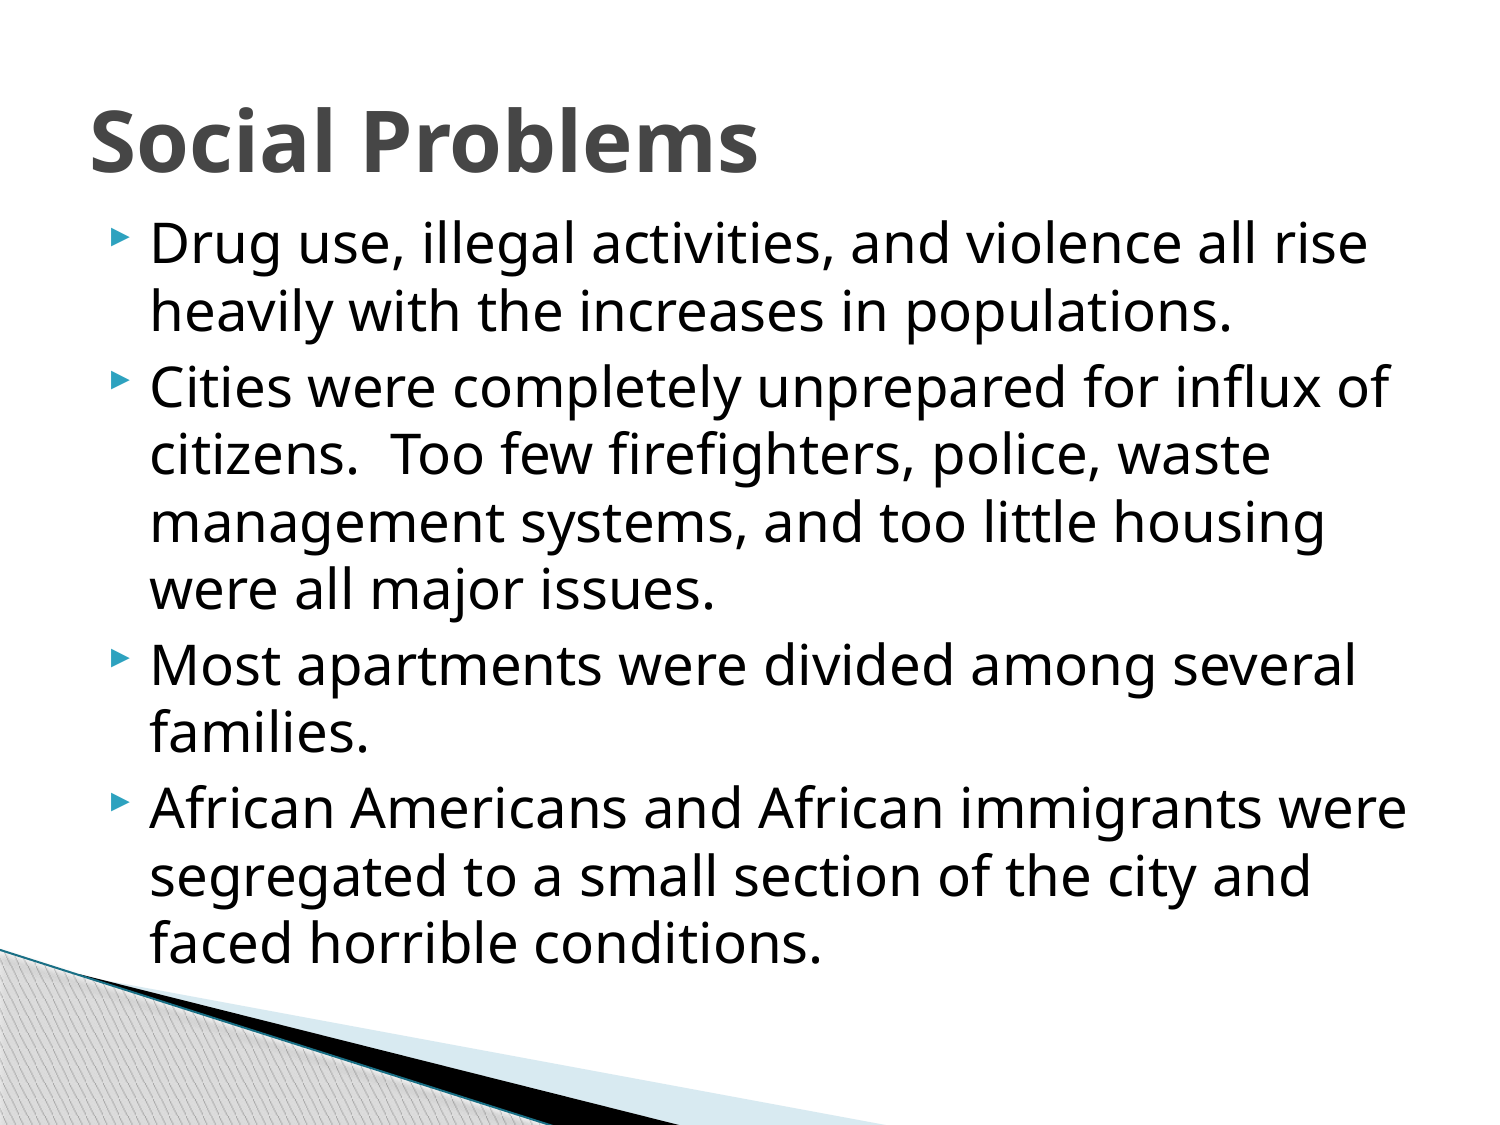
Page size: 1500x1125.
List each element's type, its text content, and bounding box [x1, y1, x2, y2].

title Social Problems [75, 45, 1425, 233]
list Drug use, illegal activities, and violence all rise heavily with the increases in populations. Cities were completely unprepared for influx of citizens. Too few firefighters, police, waste management systems, and too little housing were all major issues. Most apartments were divided among several families. African Americans and African immigrants were segregated to a small section of the city and faced horrible conditions. [74, 199, 1426, 1006]
